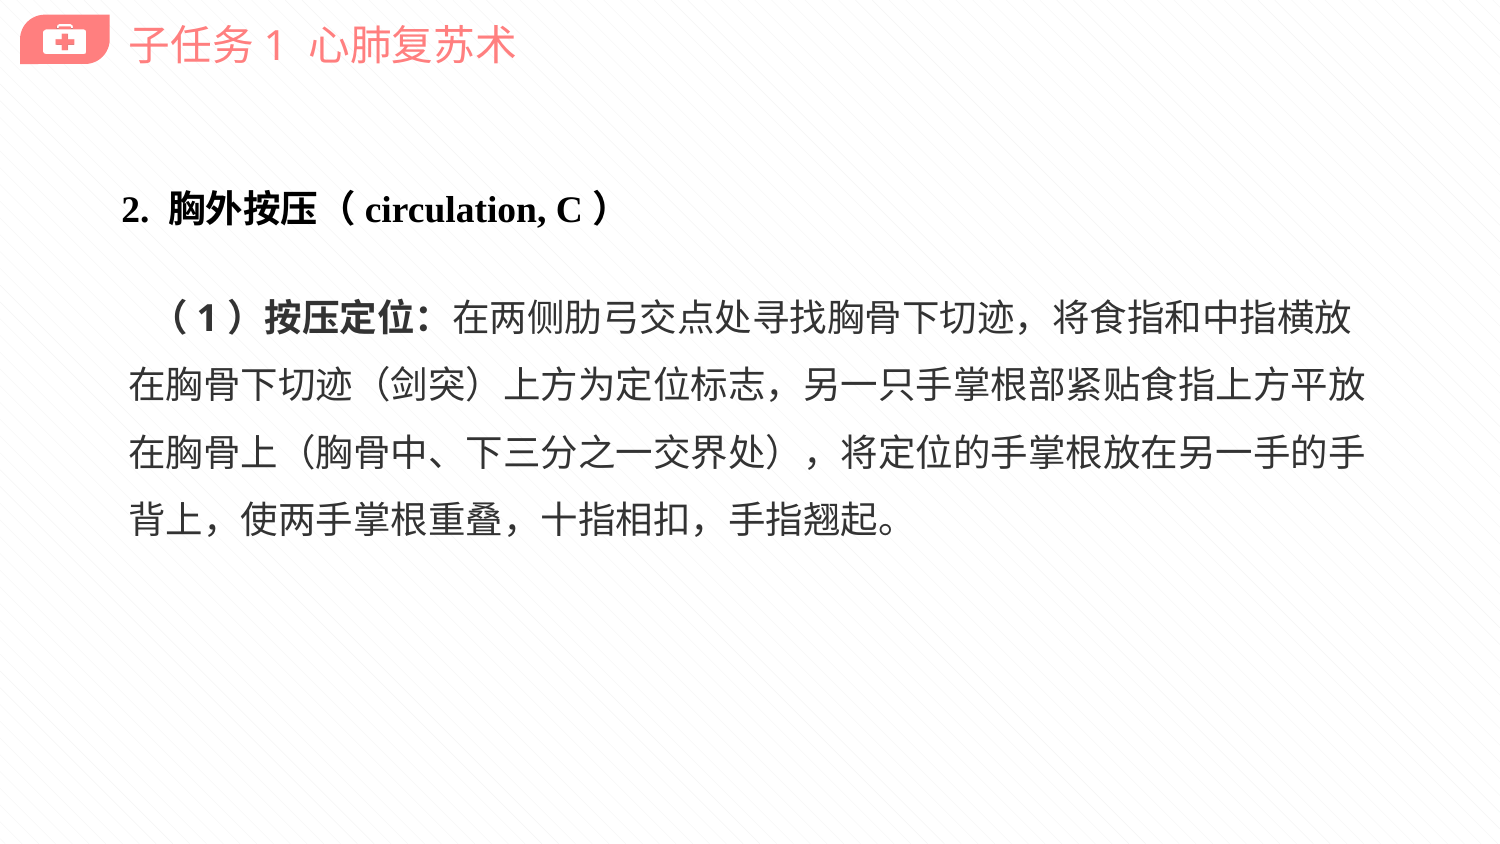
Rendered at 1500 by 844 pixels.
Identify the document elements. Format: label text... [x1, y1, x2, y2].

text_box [19, 11, 863, 78]
text_box （1）按压定位：在两侧肋弓交点处寻找胸骨下切迹，将食指和中指横放在胸骨下切迹（剑突）上方为定位标志，另一只手掌根部紧贴食指上方平放在胸骨上（胸骨中、下三分之一交界处），将定位的手掌根放在另一手的手背上，使两手掌根重叠，十指相扣，手指翘起。 [113, 264, 1395, 549]
text_box 2. 胸外按压（circulation, C） [56, 152, 807, 237]
